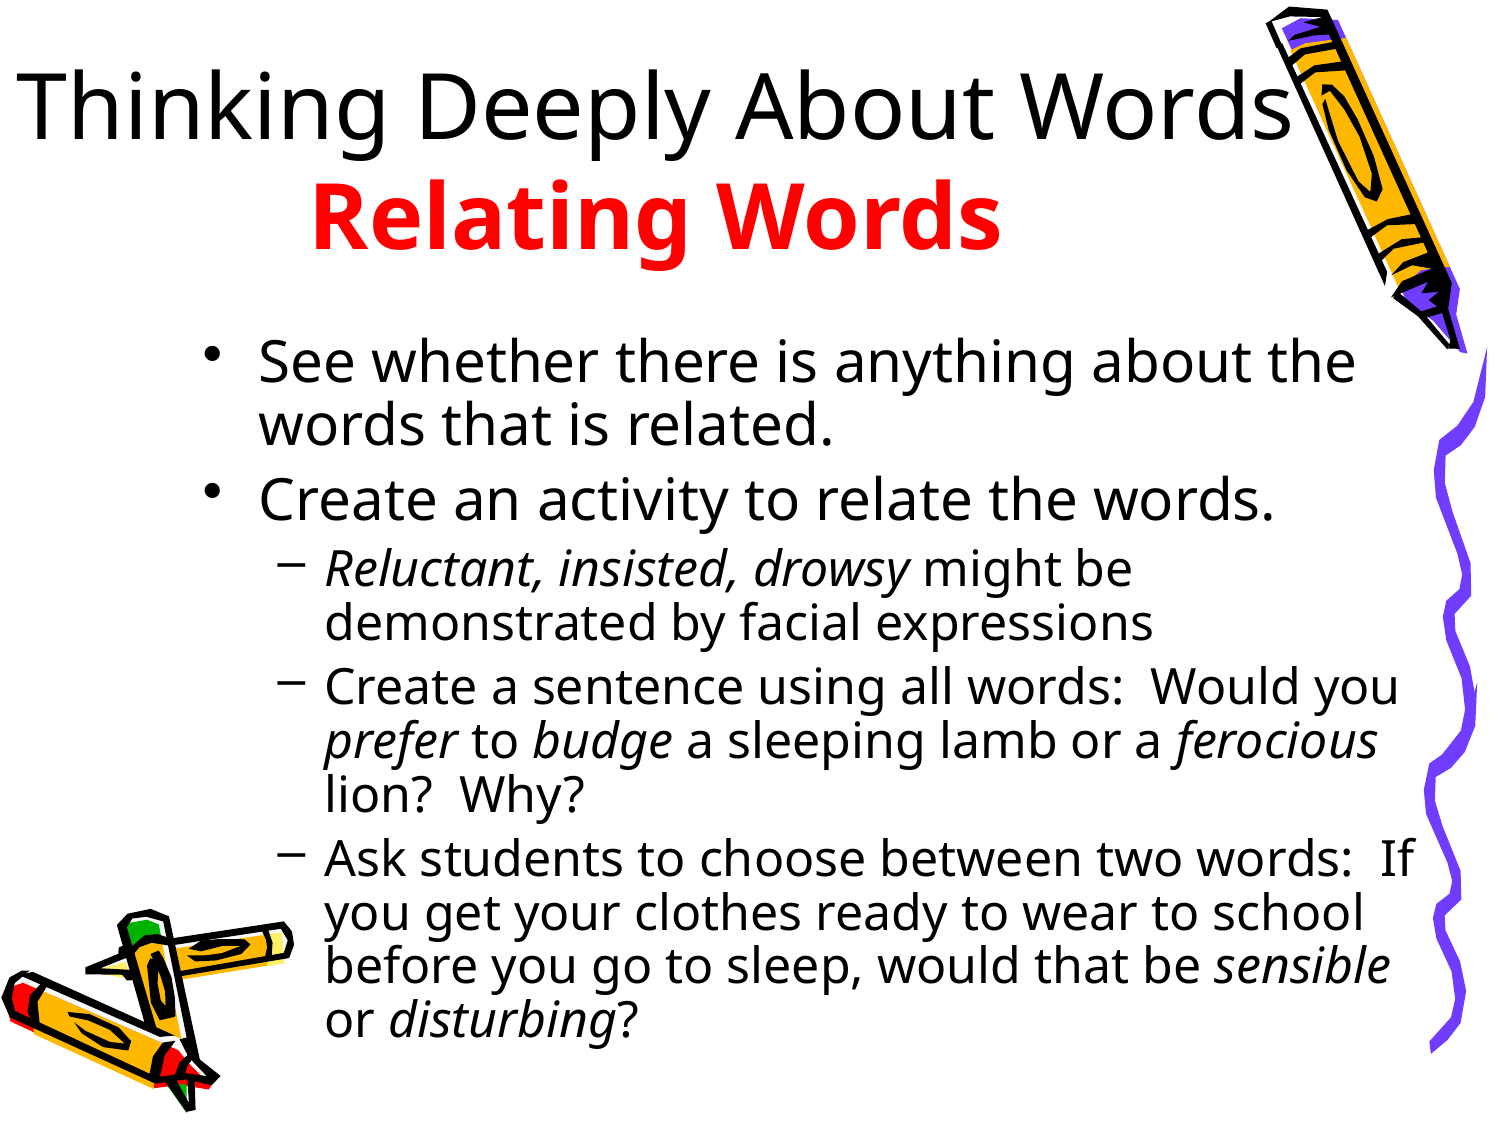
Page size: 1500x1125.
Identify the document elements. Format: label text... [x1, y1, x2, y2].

list See whether there is anything about the words that is related. Create an activity to relate the words. Reluctant, insisted, drowsy might be demonstrated by facial expressions Create a sentence using all words: Would you prefer to budge a sleeping lamb or a ferocious lion? Why? Ask students to choose between two words: If you get your clothes ready to wear to school before you go to sleep, would that be sensible or disturbing? [187, 324, 1451, 926]
text_box Thinking Deeply About Words Relating Words [0, 12, 1350, 275]
